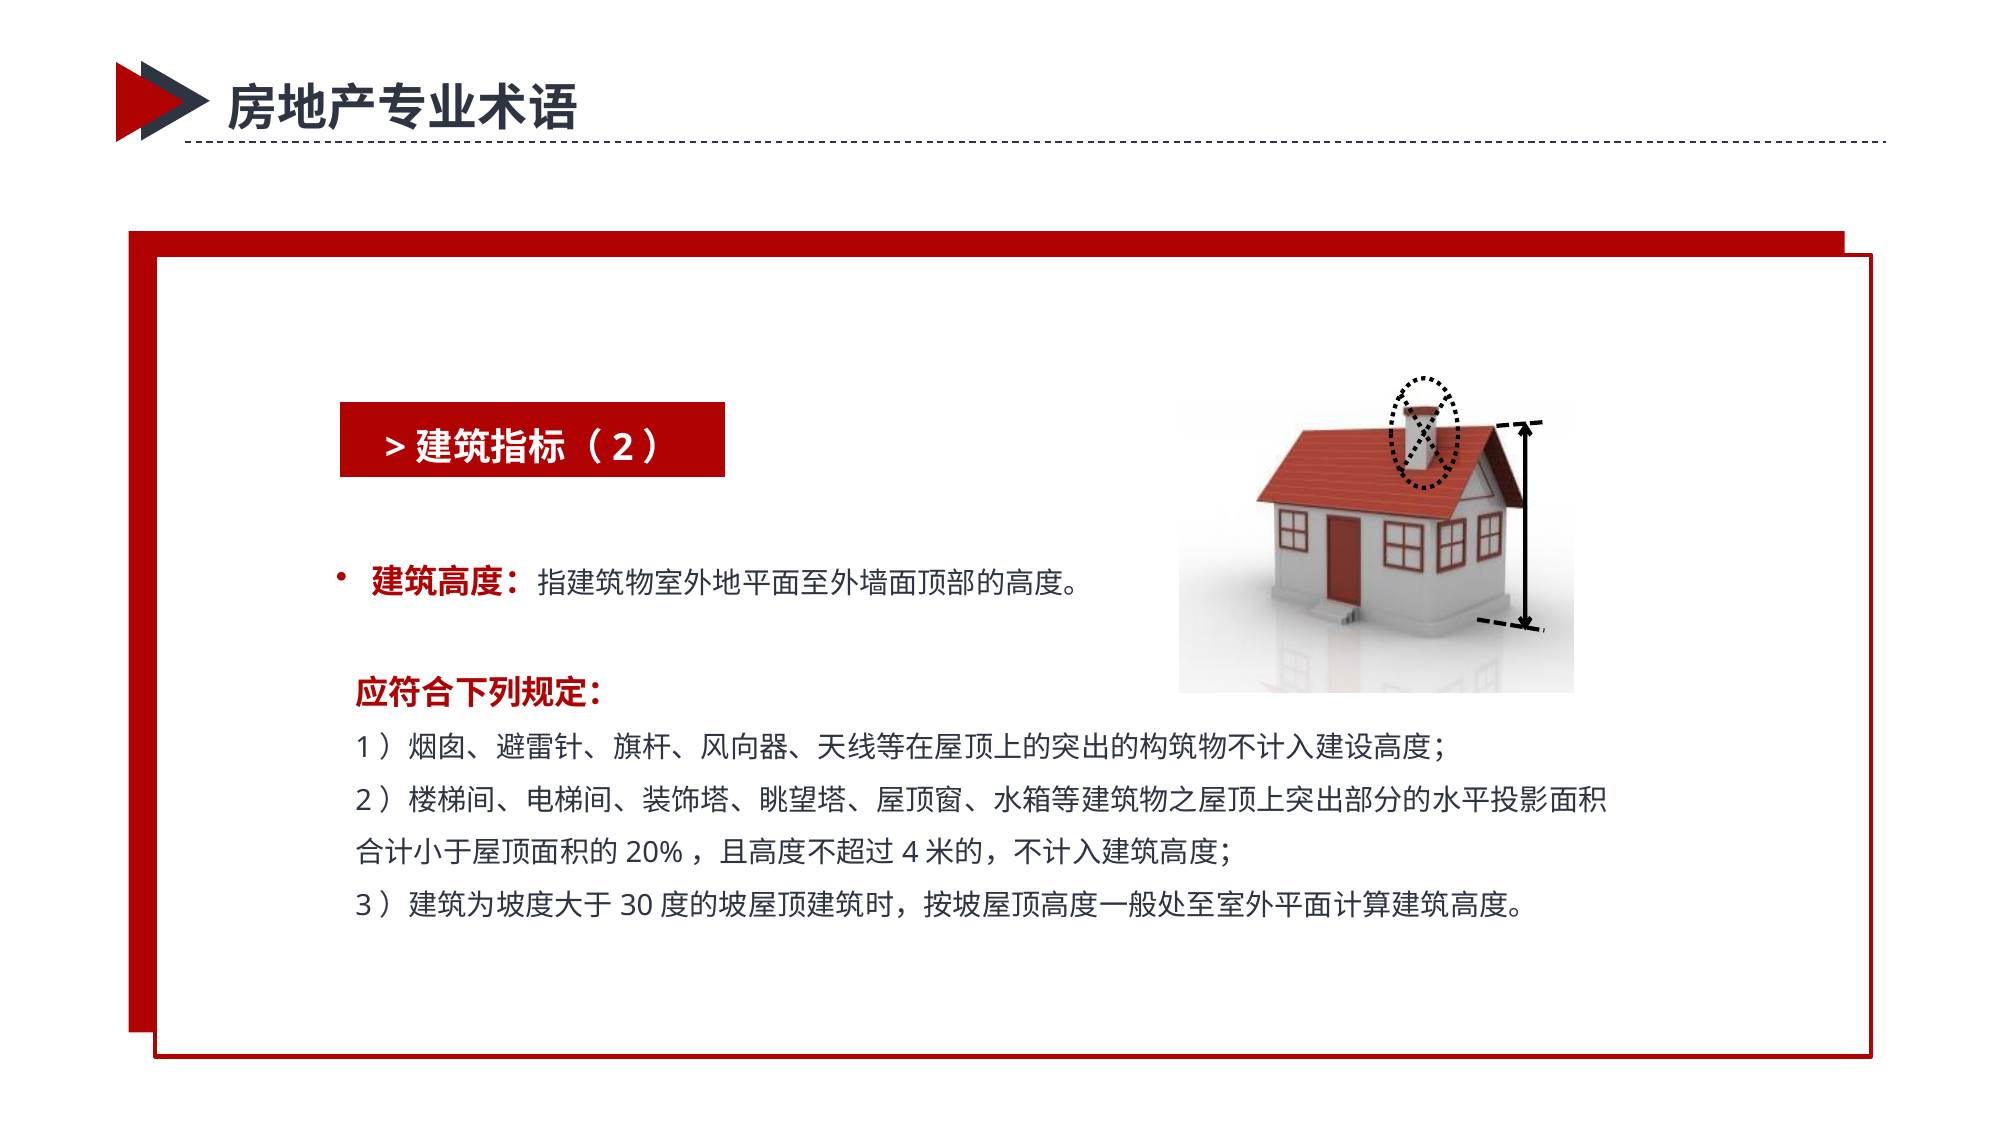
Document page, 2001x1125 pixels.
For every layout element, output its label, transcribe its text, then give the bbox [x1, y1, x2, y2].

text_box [1179, 366, 1574, 693]
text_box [128, 230, 1872, 1057]
text_box 房地产专业术语 [199, 68, 607, 157]
